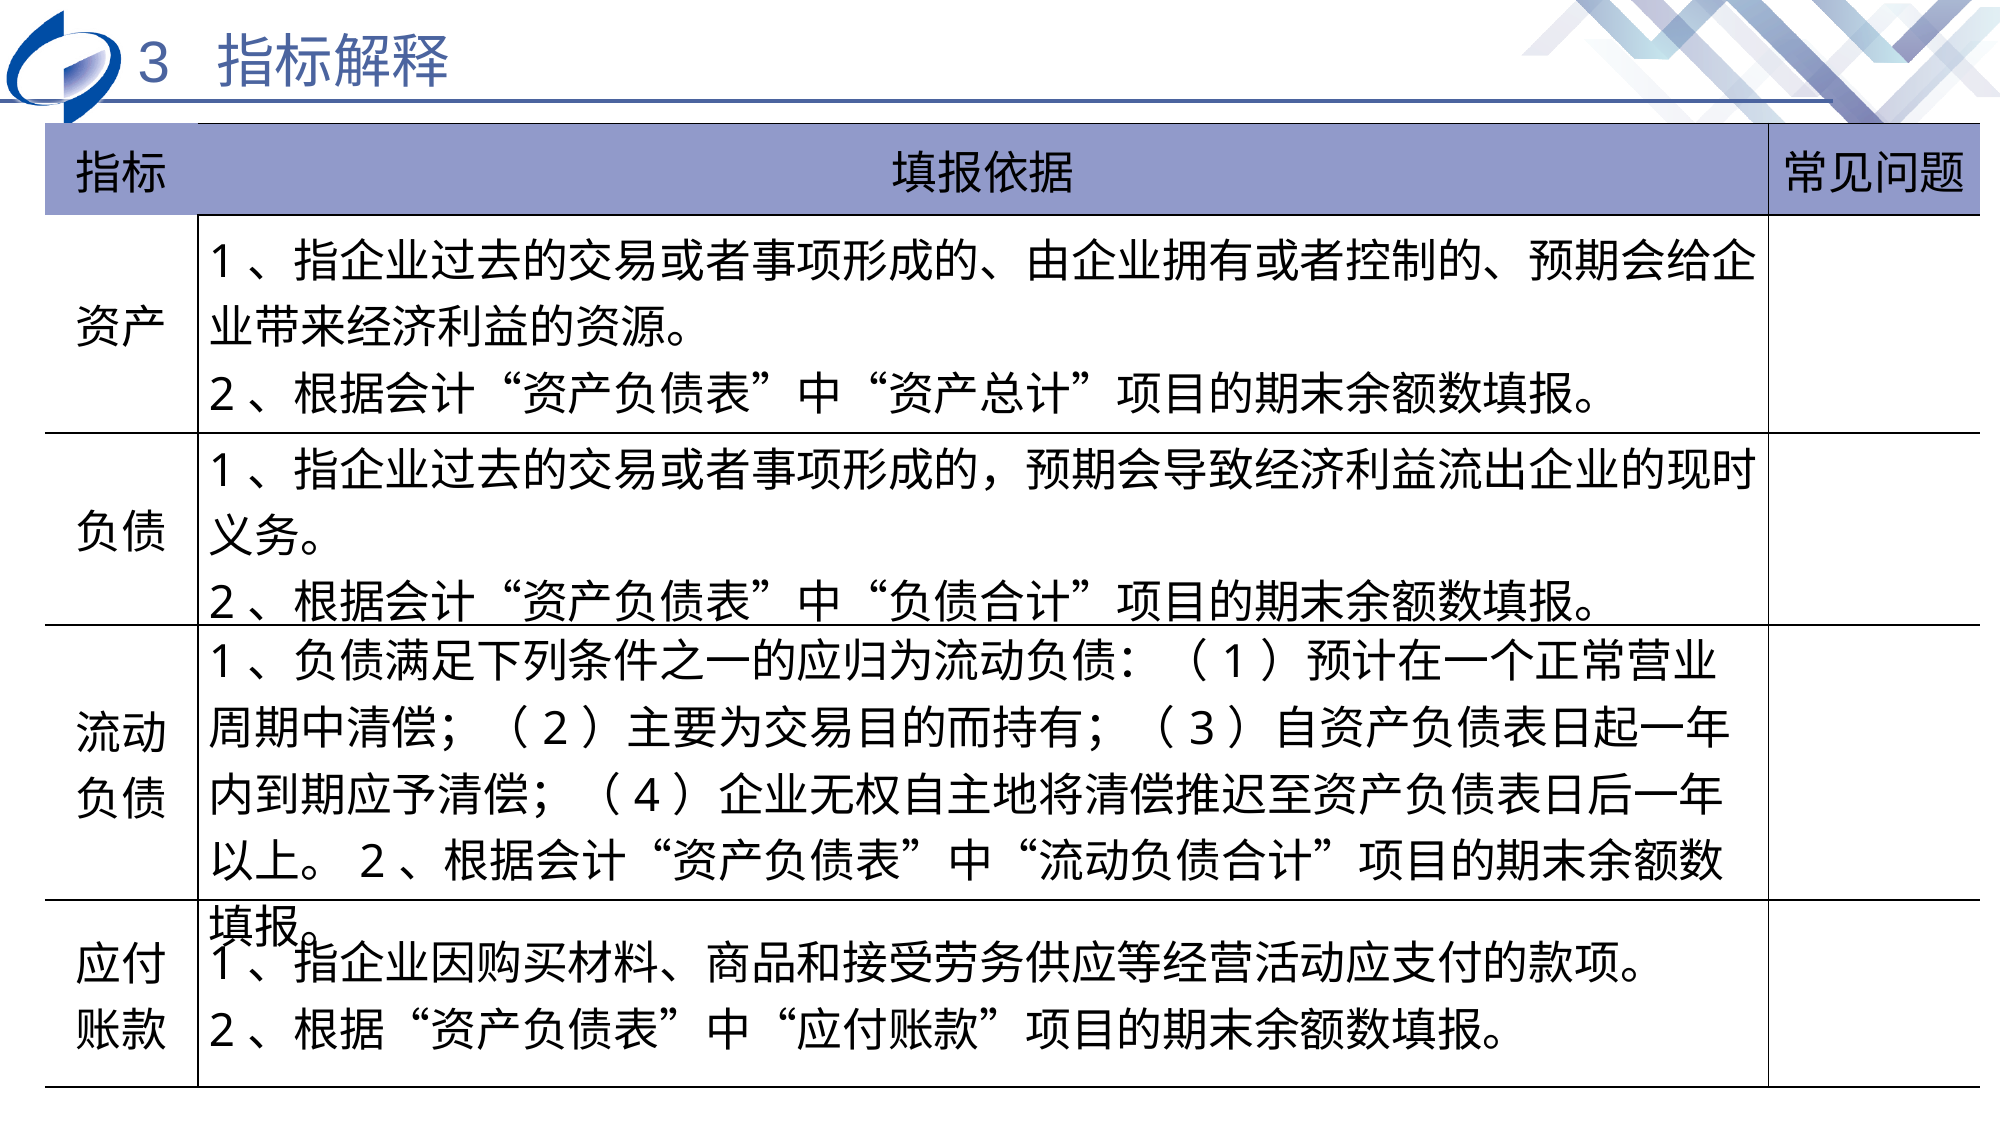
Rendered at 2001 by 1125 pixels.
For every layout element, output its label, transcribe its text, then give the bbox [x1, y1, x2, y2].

table_header 填报依据 [198, 124, 1768, 214]
table_cell 应付账款 [45, 901, 197, 1086]
table_cell 1、指企业过去的交易或者事项形成的，预期会导致经济利益流出企业的现时义务。 2、根据会计“资产负债表”中“负债合计”项目的期末余额数填报。 [199, 434, 1768, 624]
table_cell 1、负债满足下列条件之一的应归为流动负债：（1）预计在一个正常营业周期中清偿；（2）主要为交易目的而持有；（3）自资产负债表日起一年内到期应予清偿；（4）企业无权自主地将清偿推迟至资产负债表日后一年以上。2、根据会计“资产负债表”中“流动负债合计”项目的期末余额数填报。 [199, 626, 1768, 899]
picture [4, 9, 123, 128]
table_cell 1、指企业过去的交易或者事项形成的、由企业拥有或者控制的、预期会给企业带来经济利益的资源。 2、根据会计“资产负债表”中“资产总计”项目的期末余额数填报。 [199, 216, 1768, 432]
table_cell [1769, 434, 1980, 624]
table_cell [1769, 216, 1980, 432]
table_header 指标 [45, 123, 198, 215]
table_cell 资产 [45, 215, 197, 432]
text_box 3 指标解释 [122, 0, 804, 100]
picture [1412, 0, 2000, 166]
table_cell [1769, 626, 1980, 899]
table_cell 1、指企业因购买材料、商品和接受劳务供应等经营活动应支付的款项。 2、根据“资产负债表”中“应付账款”项目的期末余额数填报。 [199, 901, 1768, 1086]
table_cell 负债 [45, 434, 197, 624]
table_cell [1769, 901, 1980, 1086]
table_header 常见问题 [1769, 166, 1980, 214]
table_cell 流动负债 [45, 626, 197, 899]
